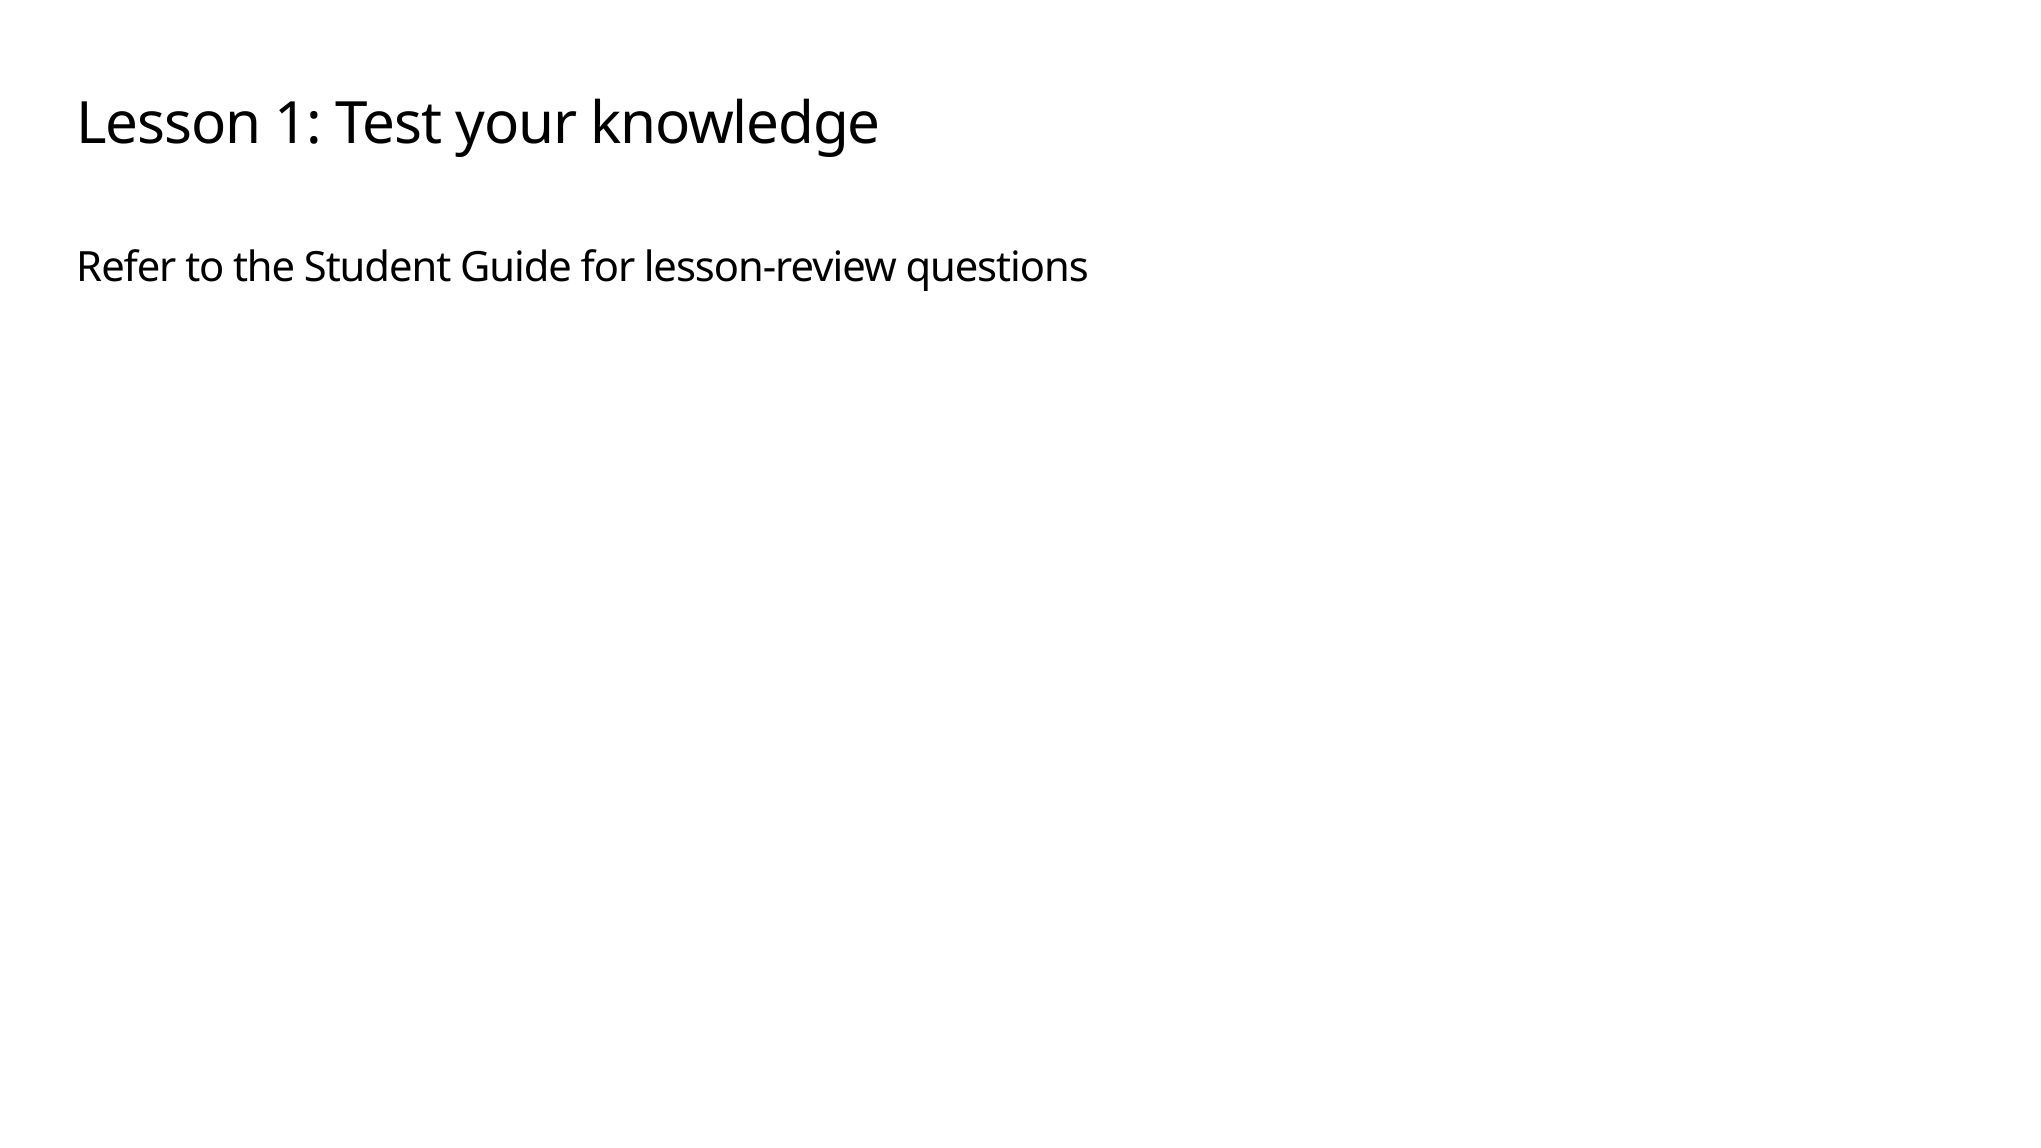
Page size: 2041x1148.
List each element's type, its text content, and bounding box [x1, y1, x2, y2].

title Lesson 1: Test your knowledge [76, 93, 1968, 161]
list Refer to the Student Guide for lesson-review questions [76, 240, 1970, 1074]
